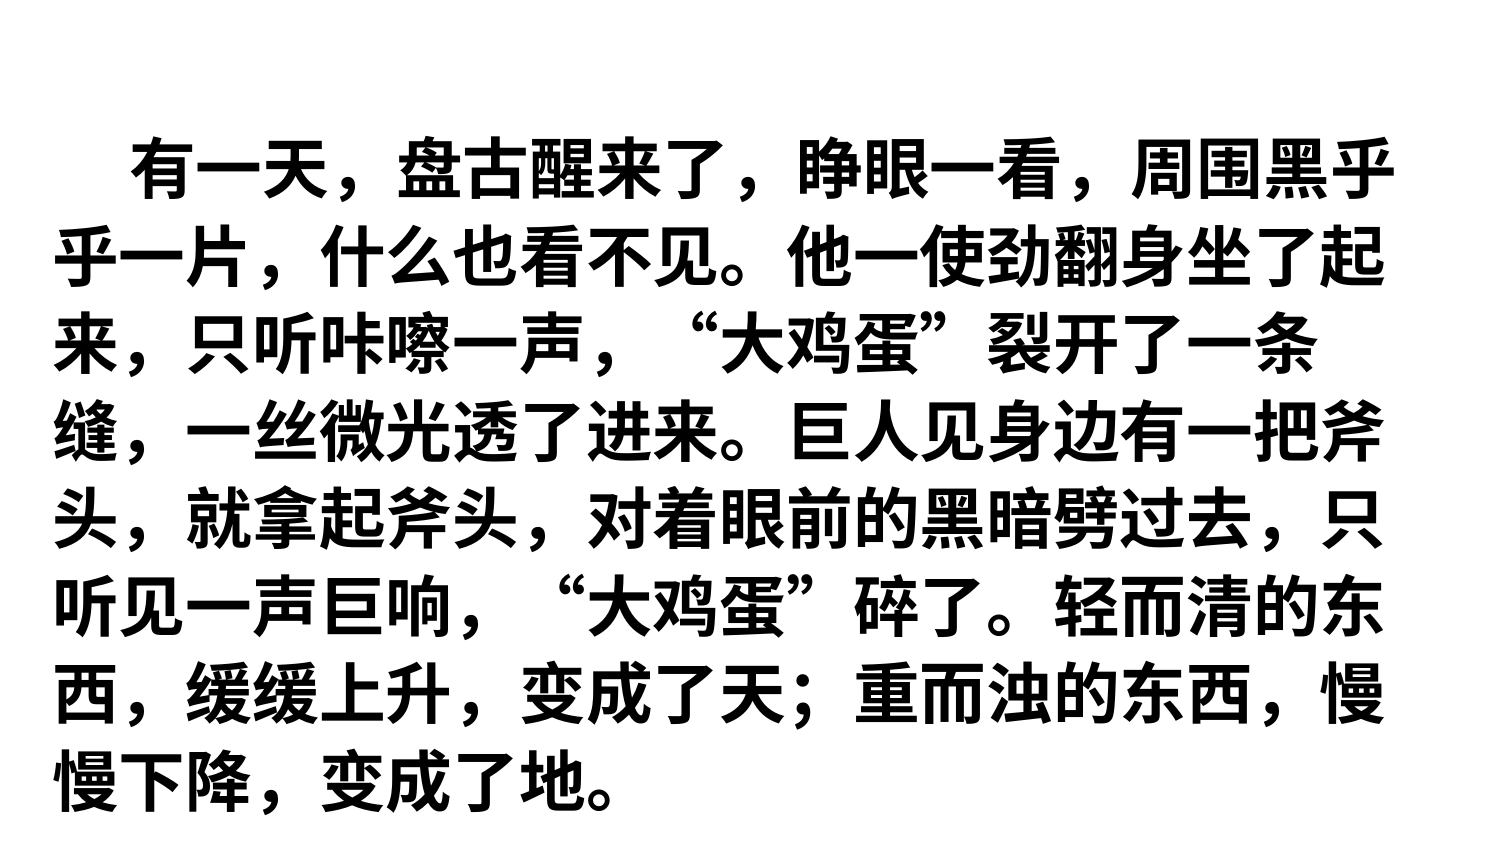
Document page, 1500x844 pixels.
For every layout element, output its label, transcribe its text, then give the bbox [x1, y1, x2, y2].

text_box 有一天，盘古醒来了，睁眼一看，周围黑乎乎一片，什么也看不见。他一使劲翻身坐了起来，只听咔嚓一声，“大鸡蛋”裂开了一条缝，一丝微光透了进来。巨人见身边有一把斧头，就拿起斧头，对着眼前的黑暗劈过去，只听见一声巨响，“大鸡蛋”碎了。轻而清的东西，缓缓上升，变成了天；重而浊的东西，慢慢下降，变成了地。 [37, 111, 1420, 827]
